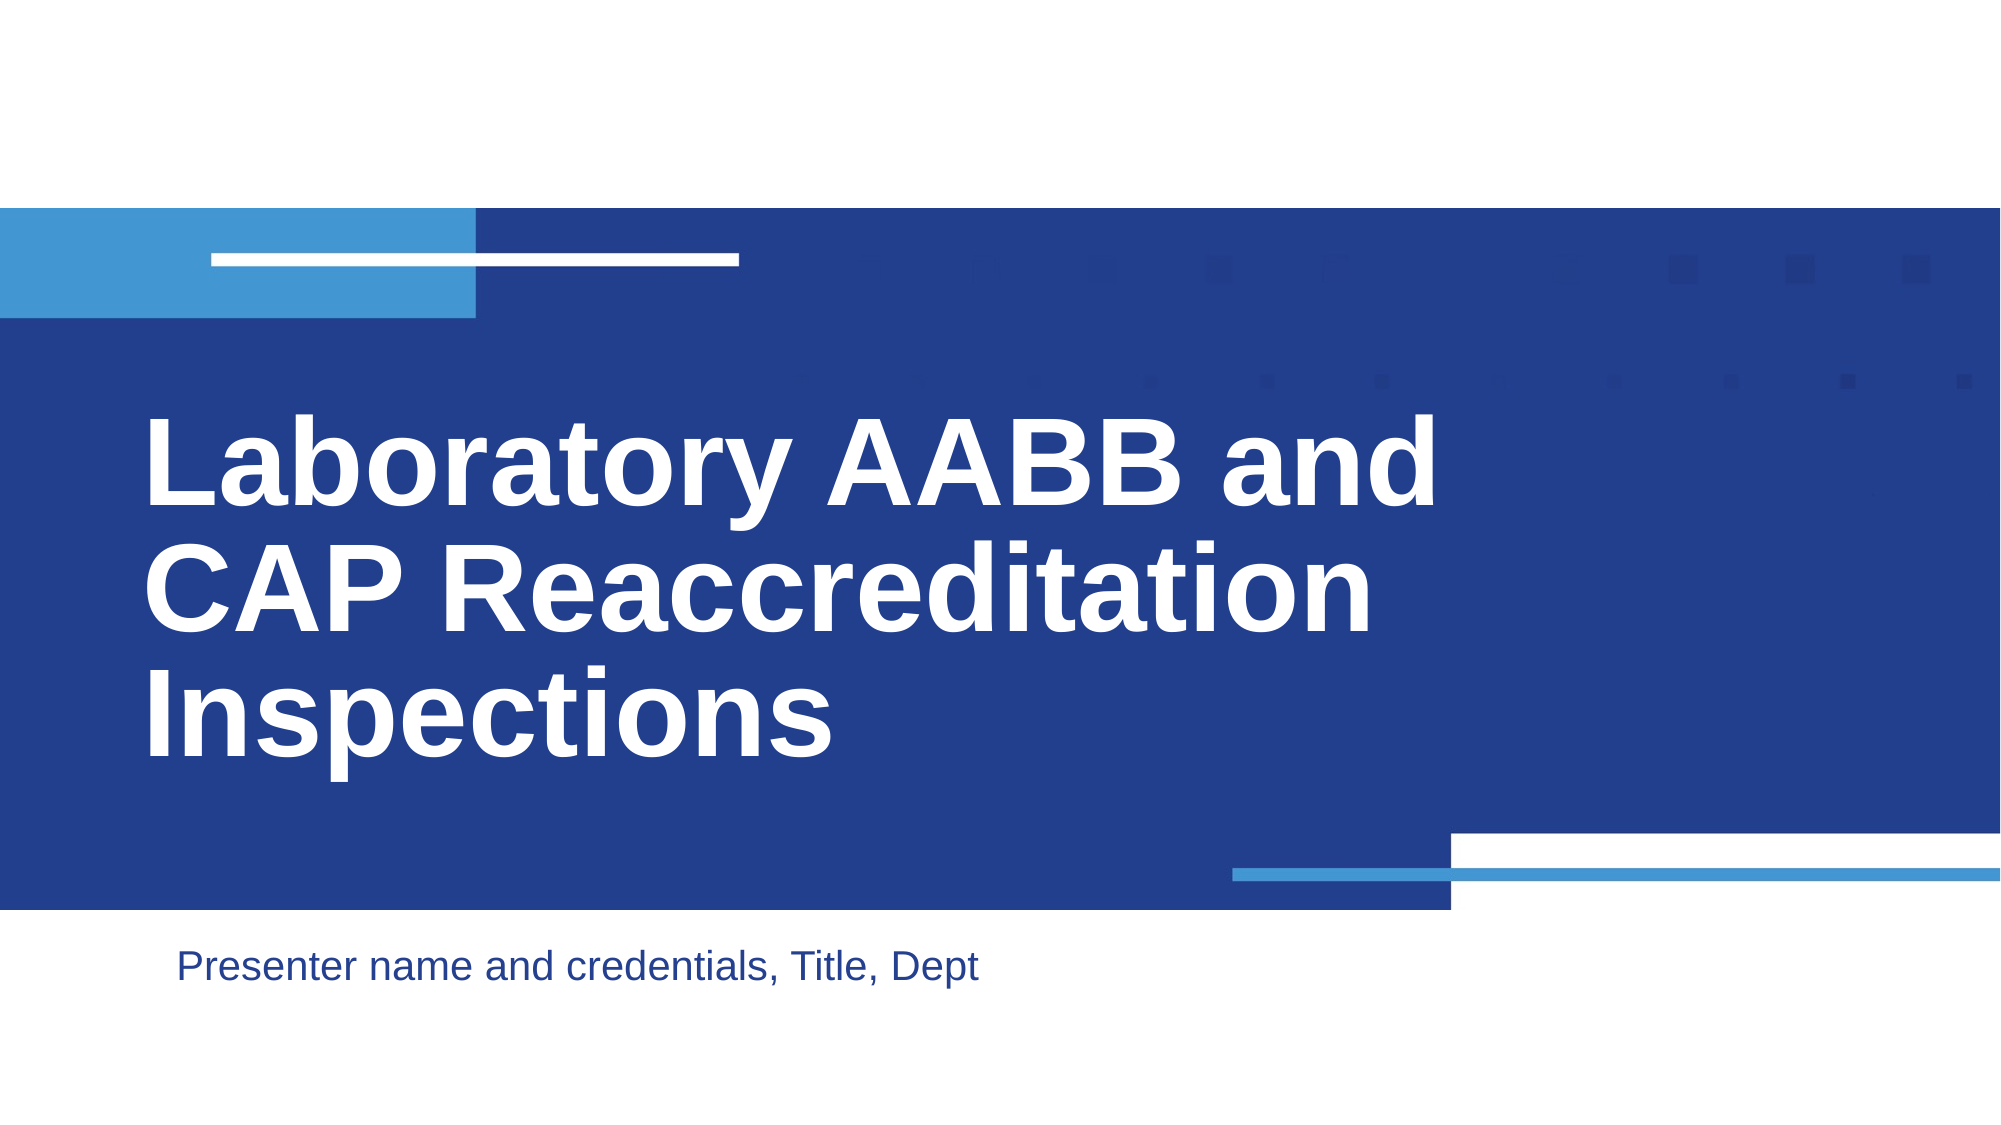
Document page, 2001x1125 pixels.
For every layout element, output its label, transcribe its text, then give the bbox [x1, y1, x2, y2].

picture [0, 208, 2001, 910]
title Laboratory AABB and CAP Reaccreditation Inspections [127, 320, 1644, 867]
subtitle Presenter name and credentials, Title, Dept [143, 939, 1644, 1104]
